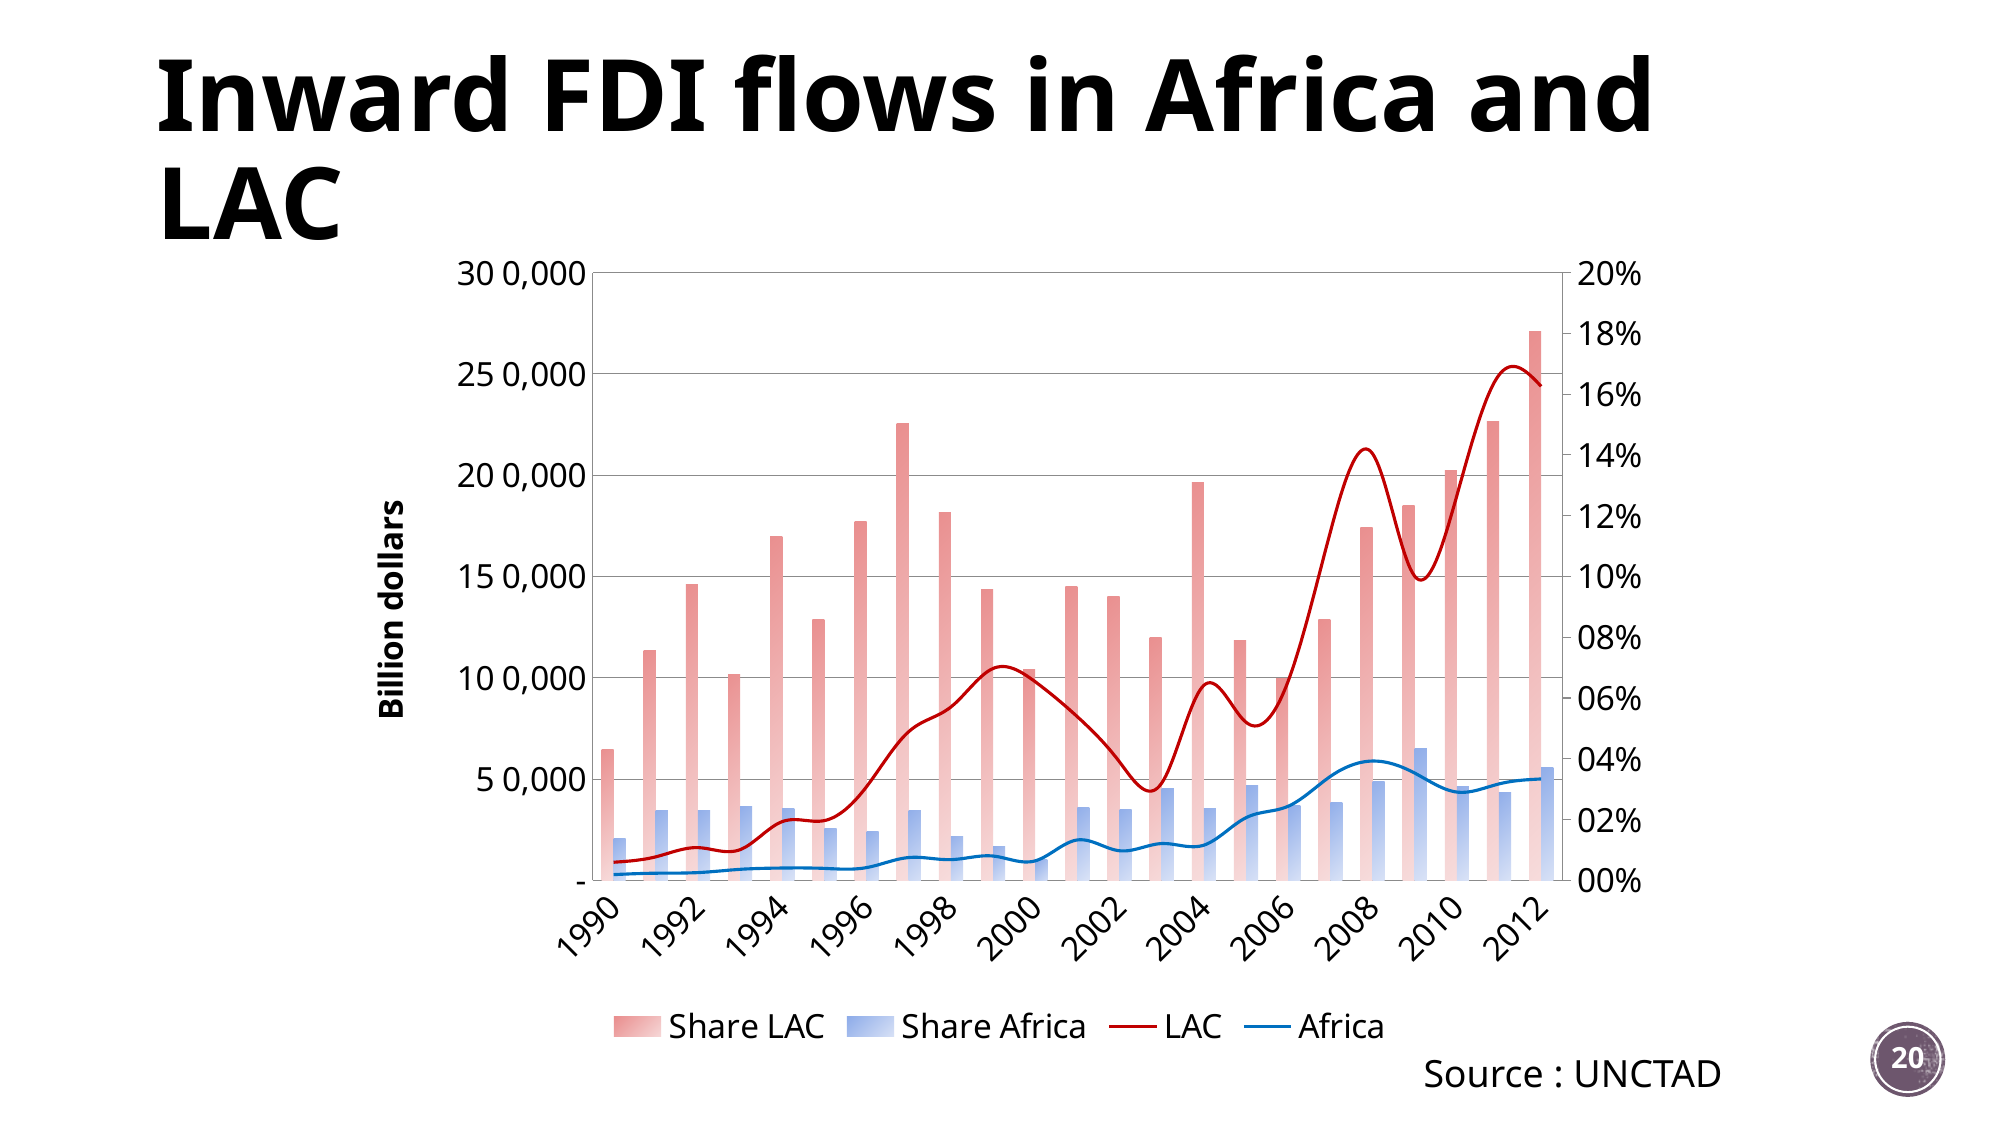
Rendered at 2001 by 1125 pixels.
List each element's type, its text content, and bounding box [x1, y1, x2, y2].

slide_number 20 [1855, 1028, 1961, 1089]
text_box Source : UNCTAD [1408, 1042, 1739, 1103]
title Inward FDI flows in Africa and LAC [141, 21, 1874, 286]
chart [333, 235, 1667, 1054]
